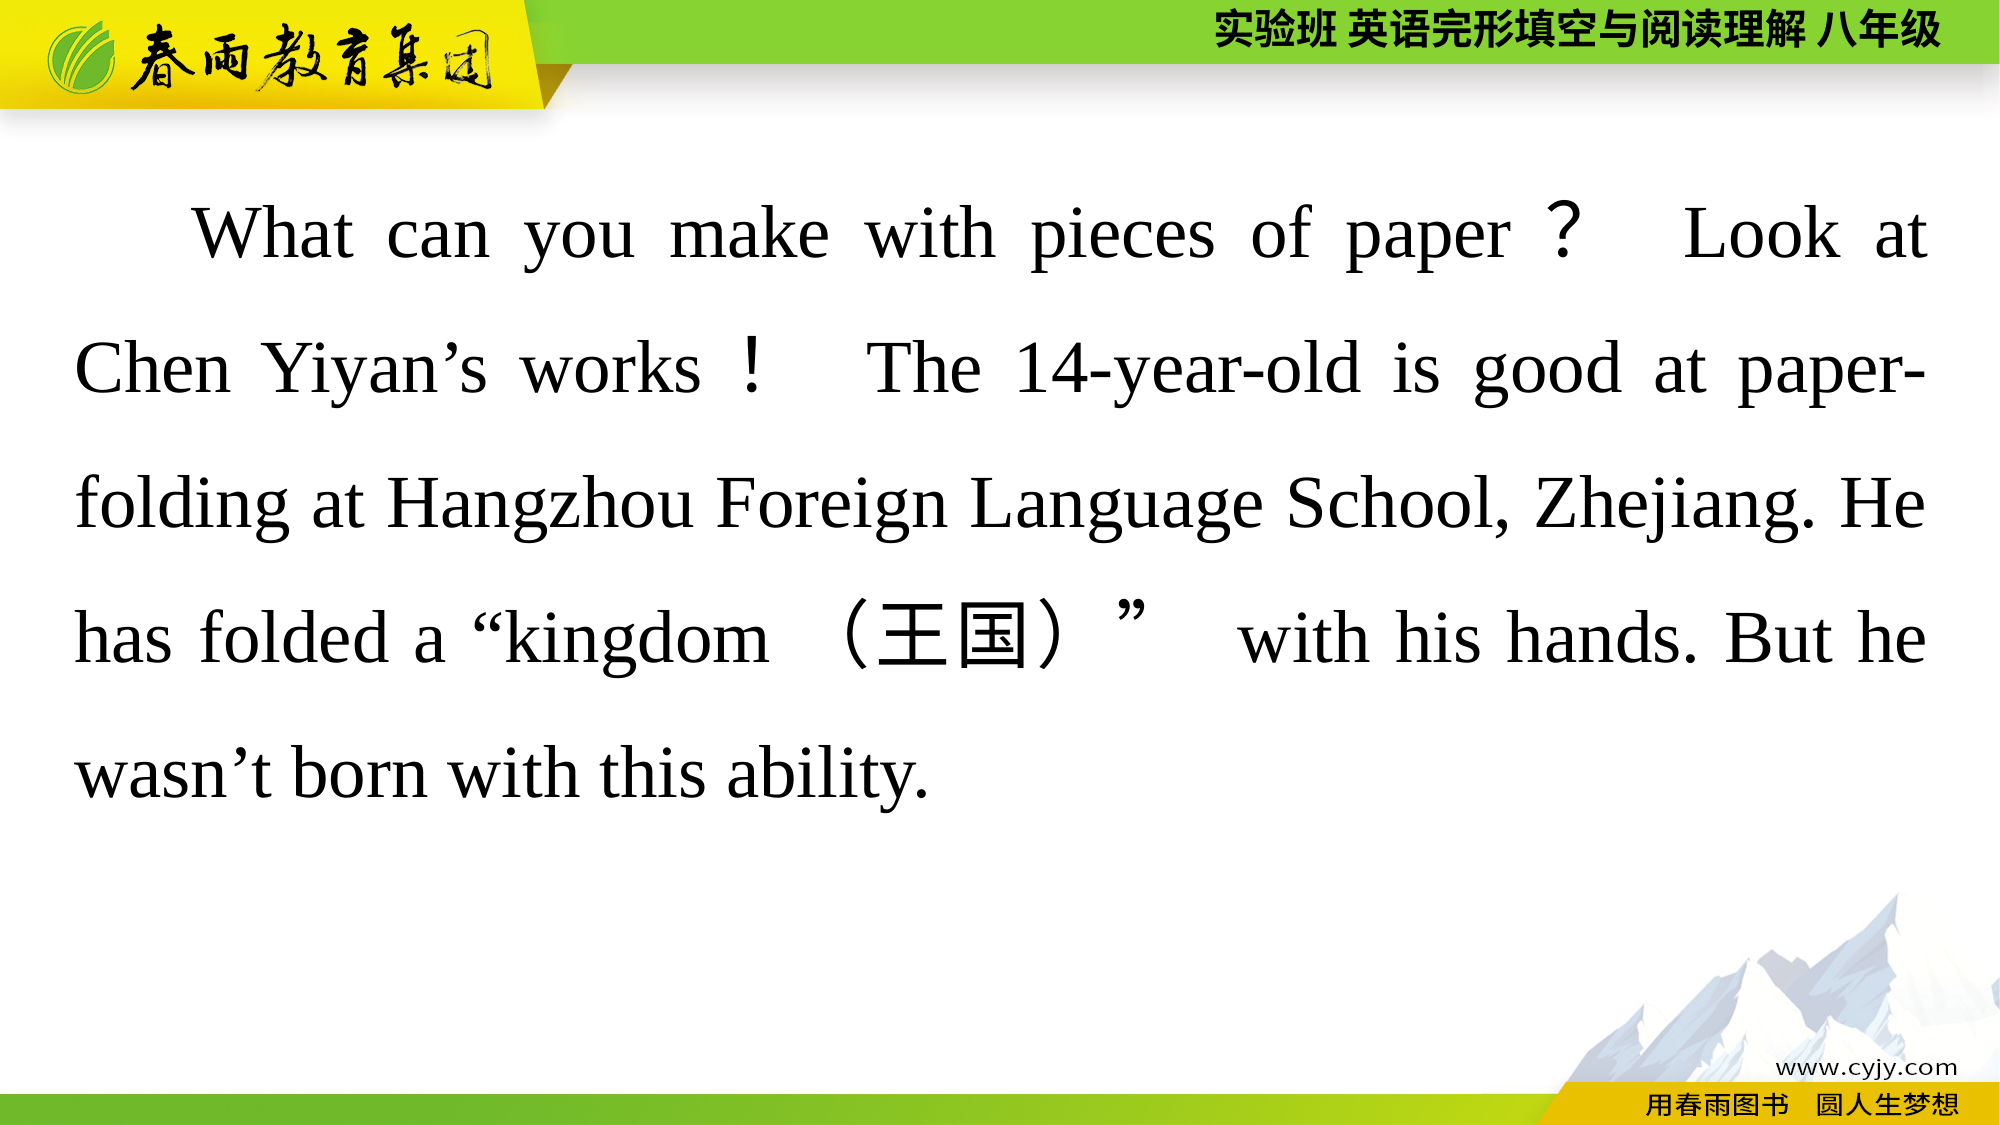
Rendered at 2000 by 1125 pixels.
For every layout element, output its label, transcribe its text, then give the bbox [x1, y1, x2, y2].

list What can you make with pieces of paper？ Look at Chen Yiyan’s works！ The 14-year-old is good at paper-folding at Hangzhou Foreign Language School, Zhejiang. He has folded a “kingdom（王国）” with his hands. But he wasn’t born with this ability. [59, 130, 1944, 811]
picture [0, 0, 2000, 1125]
